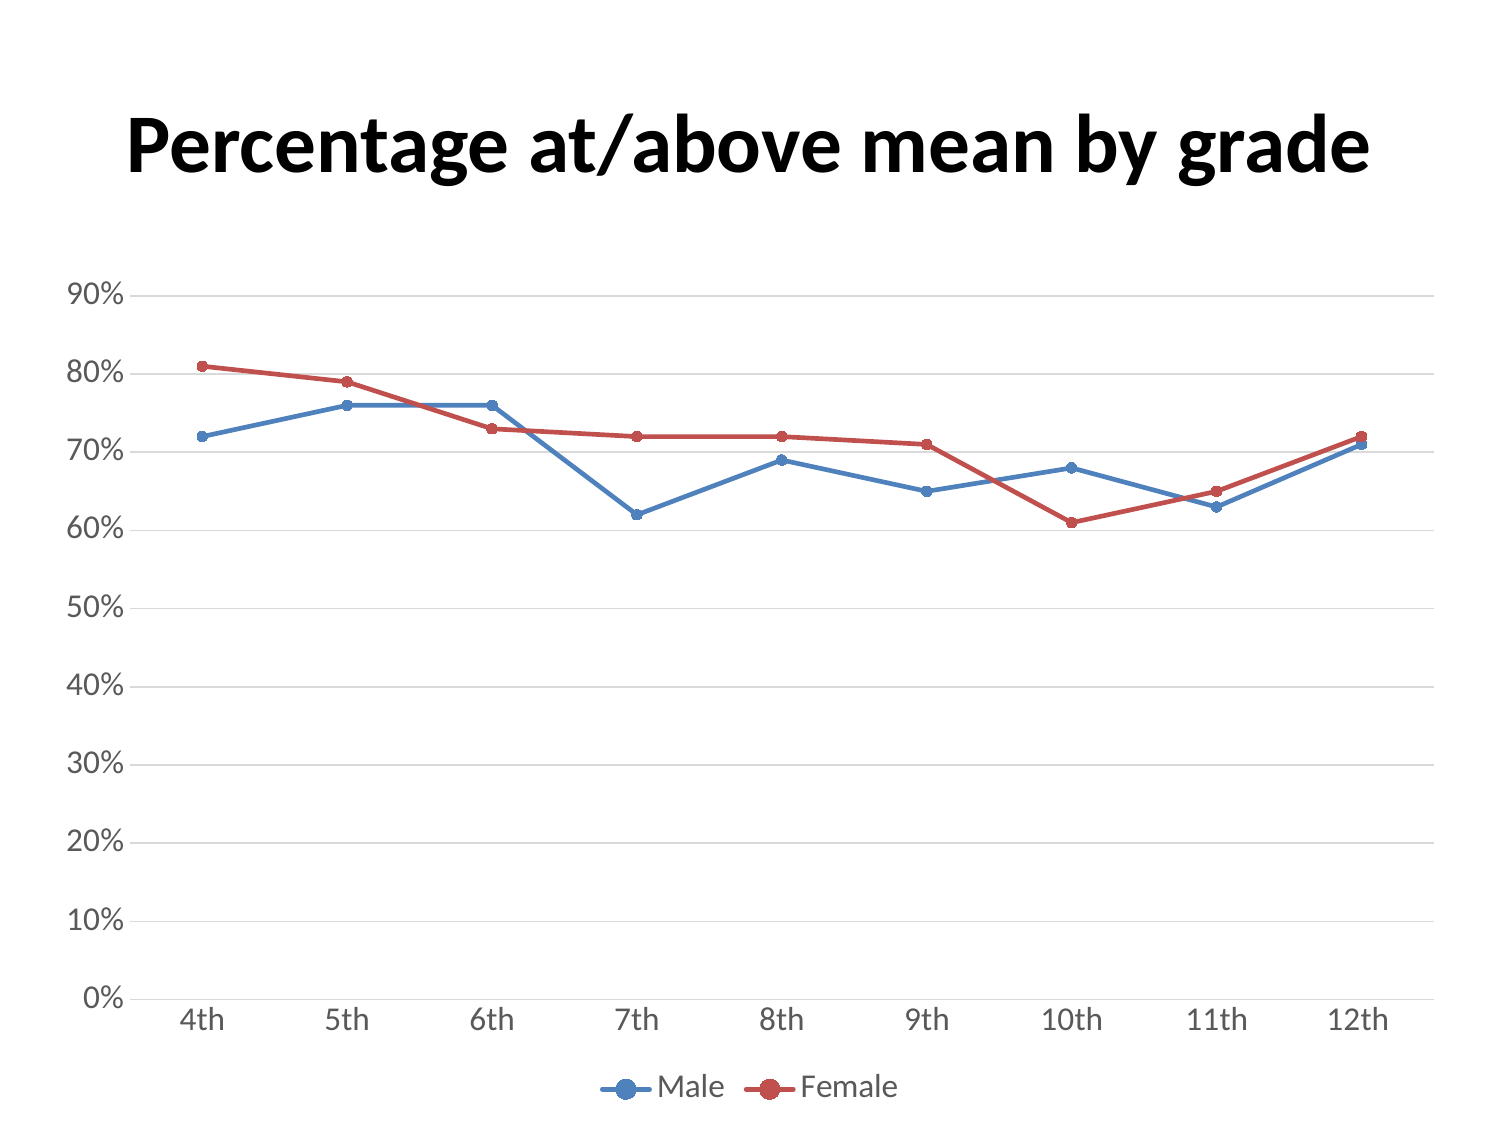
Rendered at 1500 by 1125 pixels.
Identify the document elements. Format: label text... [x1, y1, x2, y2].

title Percentage at/above mean by grade [75, 45, 1425, 233]
chart [37, 262, 1463, 1113]
